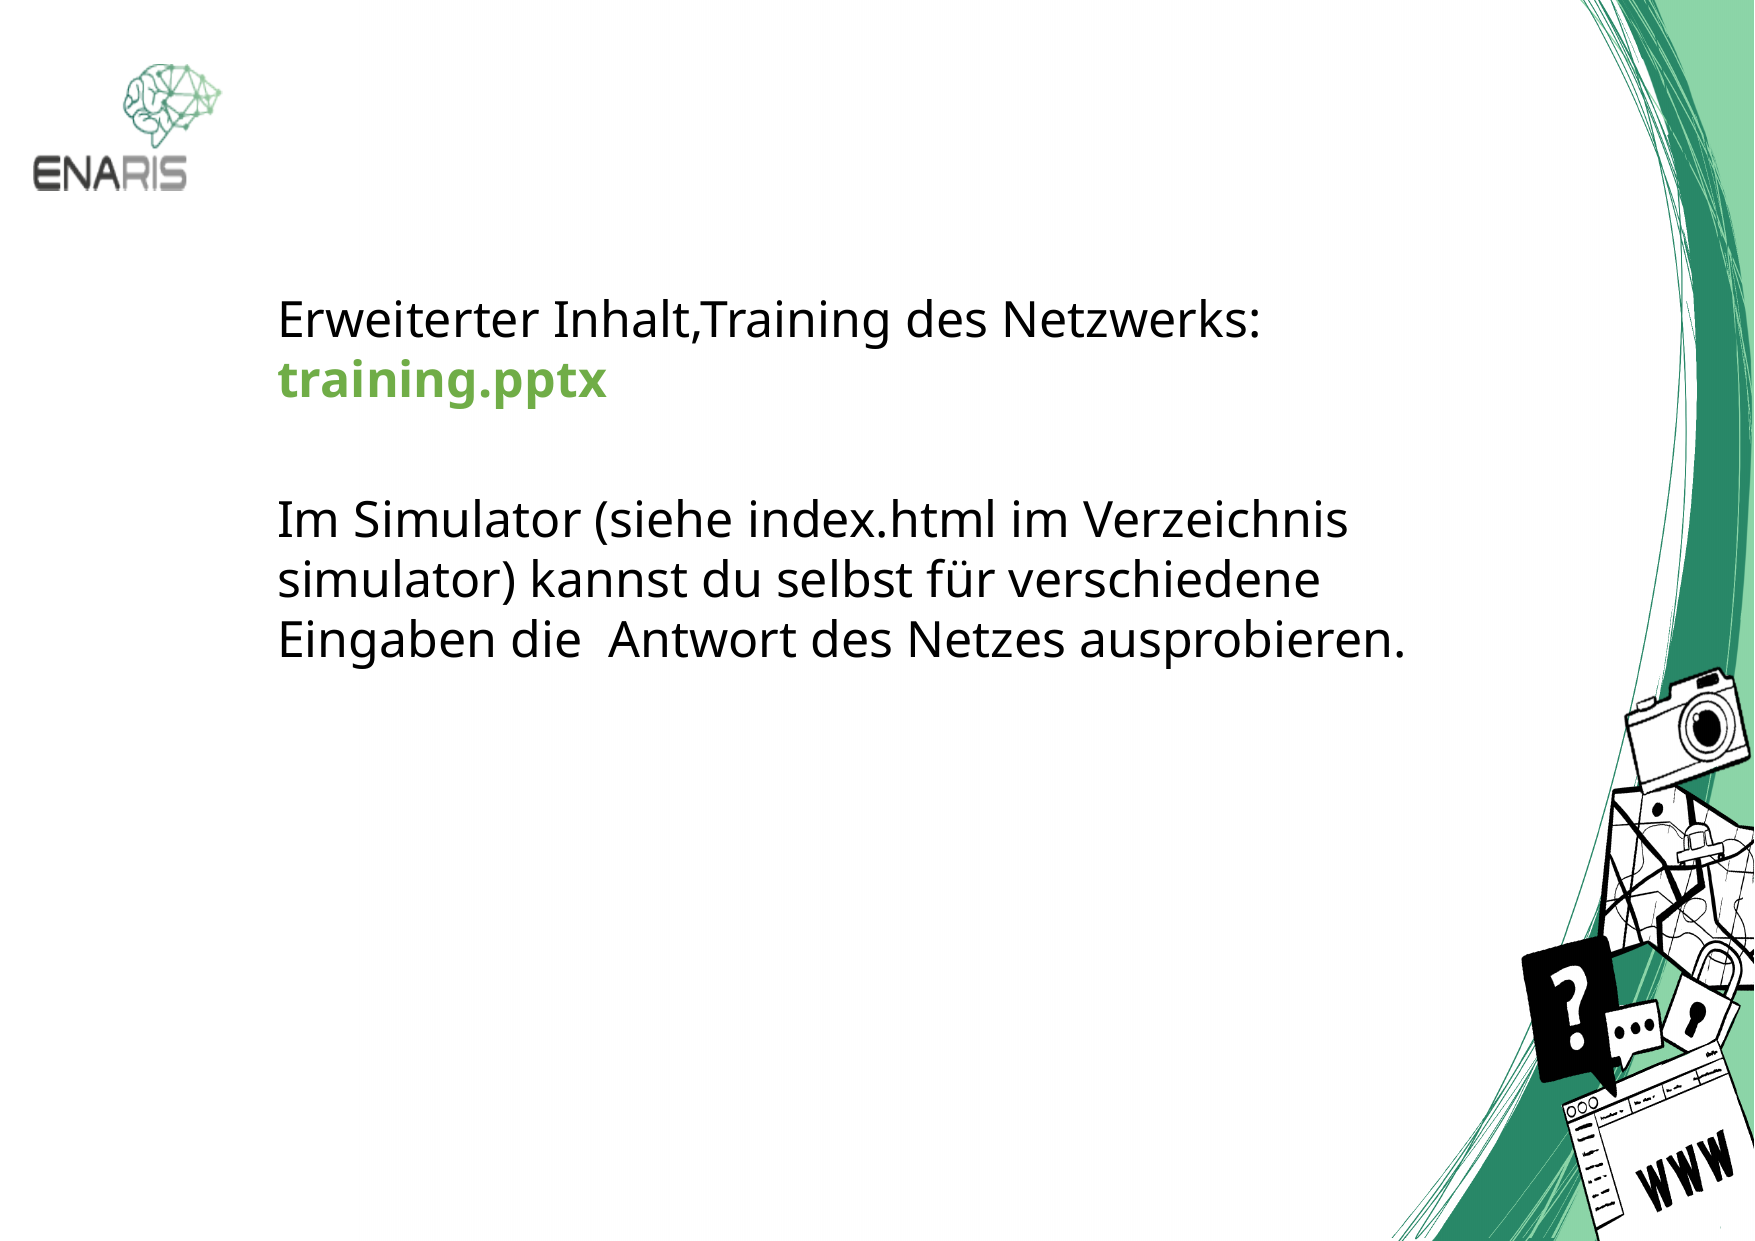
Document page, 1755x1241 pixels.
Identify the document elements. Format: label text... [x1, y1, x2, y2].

picture [358, 0, 1754, 1241]
list Erweiterter Inhalt,Training des Netzwerks: training.pptx Im Simulator (siehe index.html im Verzeichnis simulator) kannst du selbst für verschiedene Eingaben die Antwort des Netzes ausprobieren. [277, 282, 1540, 992]
picture [33, 64, 223, 191]
